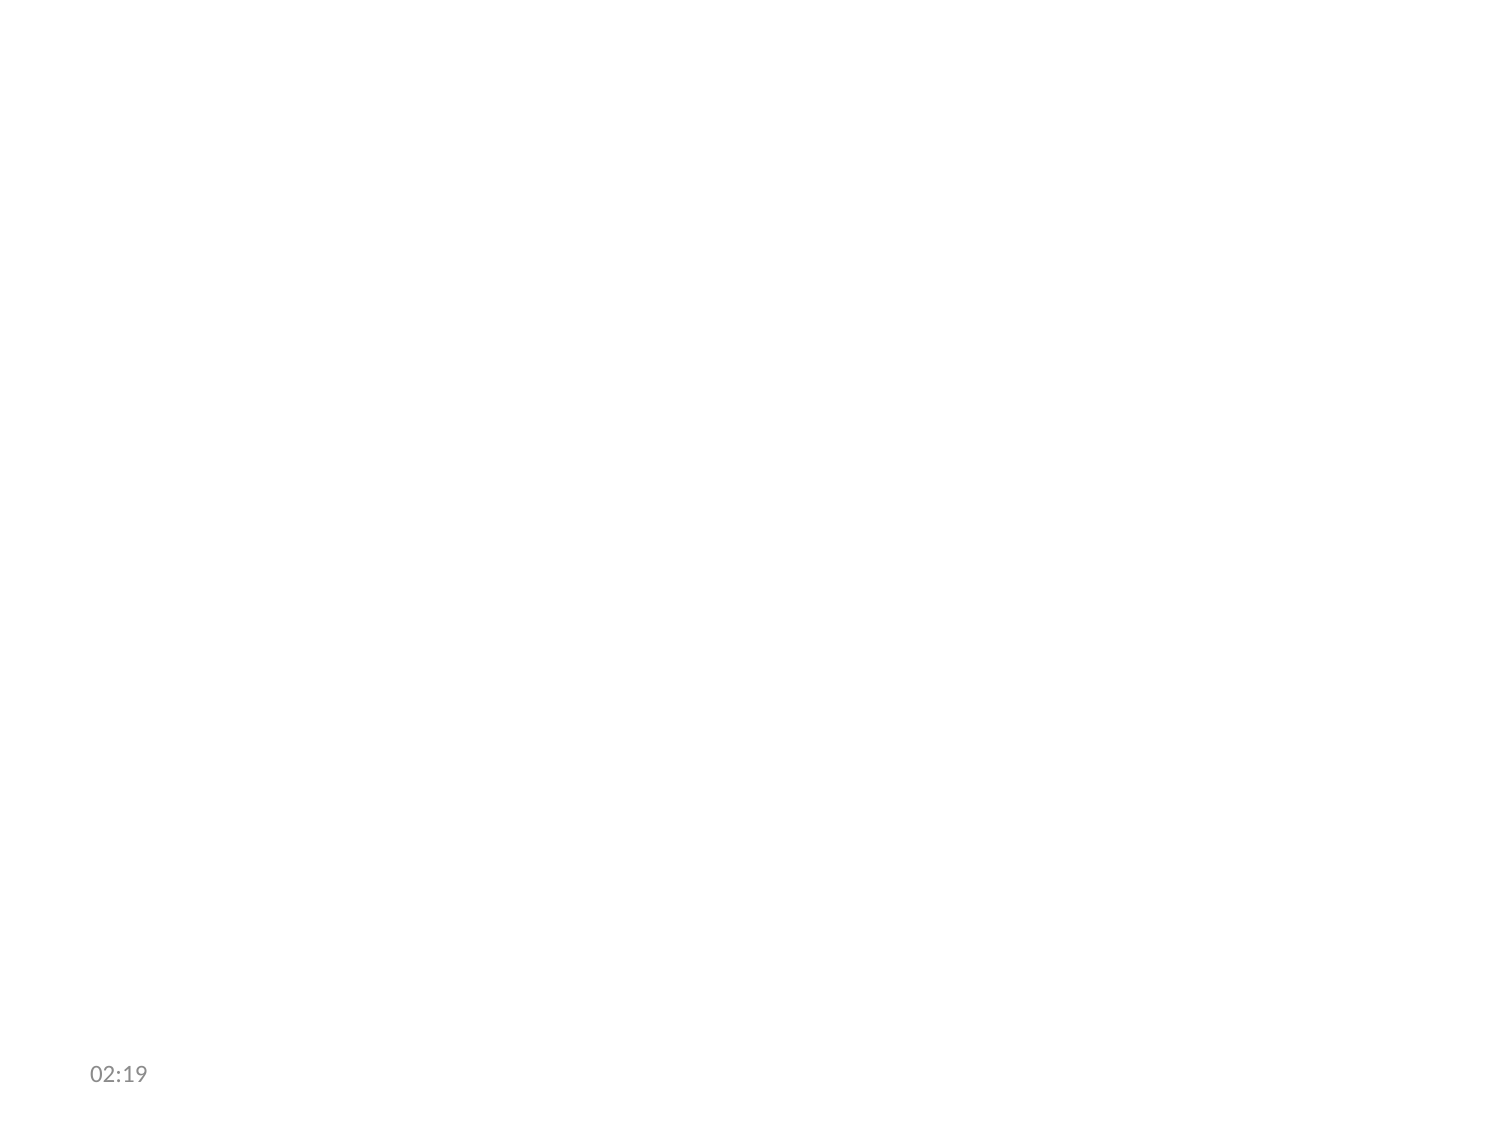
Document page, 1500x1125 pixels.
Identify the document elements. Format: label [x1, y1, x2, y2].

slide_number [75, 1042, 425, 1103]
